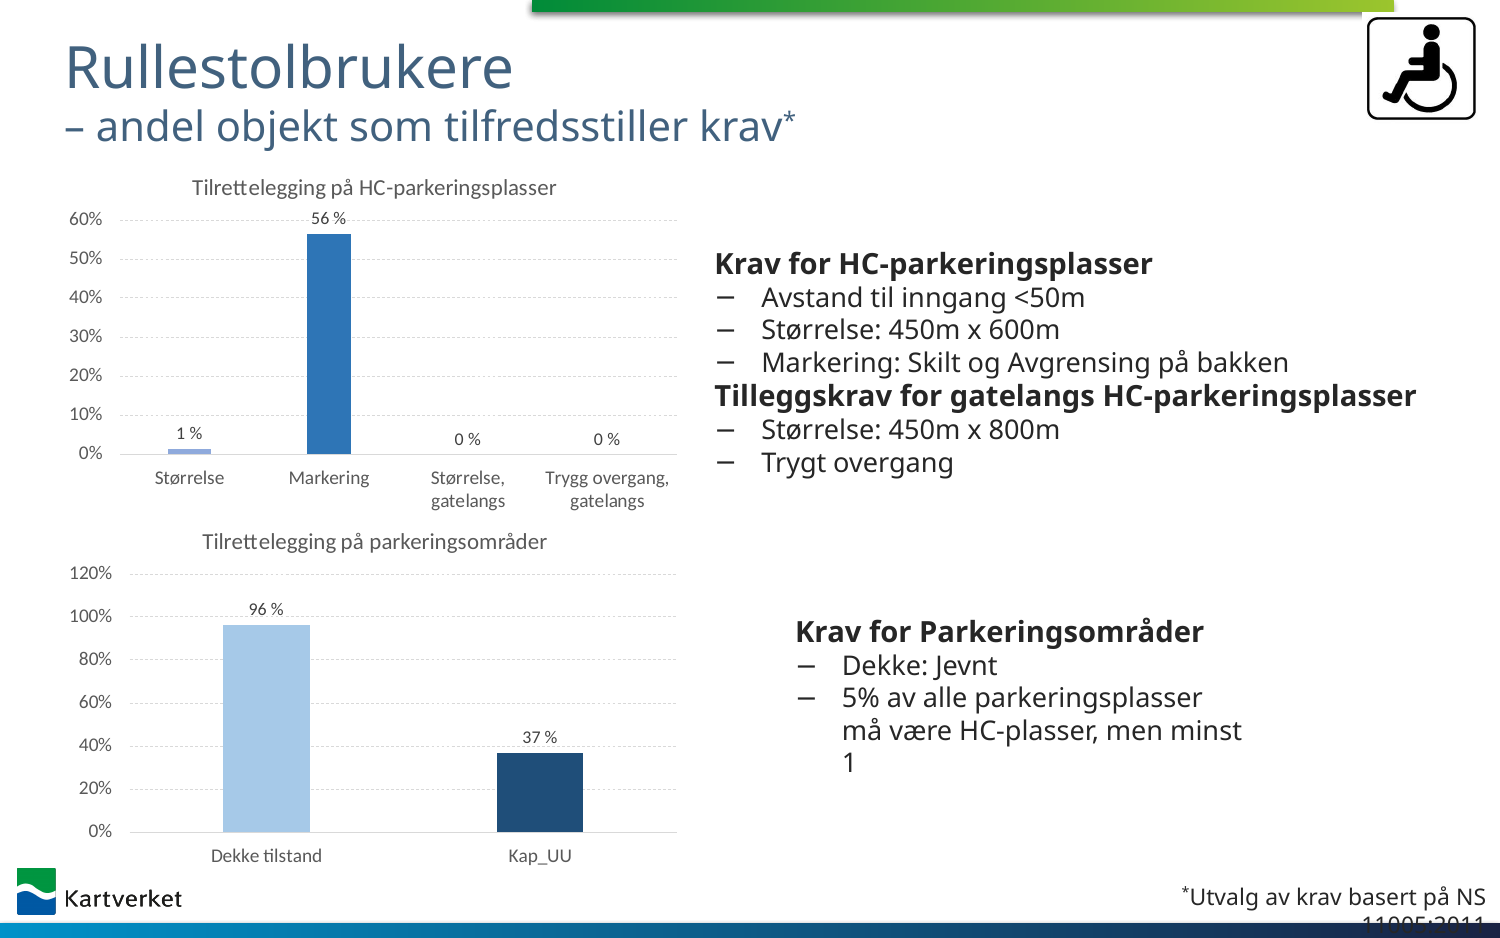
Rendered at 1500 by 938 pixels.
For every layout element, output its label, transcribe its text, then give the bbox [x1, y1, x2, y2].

text_box *Utvalg av krav basert på NS 11005:2011 [1068, 873, 1500, 938]
text_box Rullestolbrukere – andel objekt som tilfredsstiller krav* [49, 25, 1431, 158]
text_box Krav for HC-parkeringsplasser Avstand til inngang <50m Størrelse: 450m x 600m Markering: Skilt og Avgrensing på bakken Tilleggskrav for gatelangs HC-parkeringsplasser Størrelse: 450m x 800m Trygt overgang [699, 237, 1433, 485]
picture [62, 520, 688, 874]
picture [62, 166, 688, 519]
picture [1362, 12, 1481, 126]
text_box Krav for Parkeringsområder Dekke: Jevnt 5% av alle parkeringsplasser må være HC-plasser, men minst 1 [780, 605, 1261, 786]
